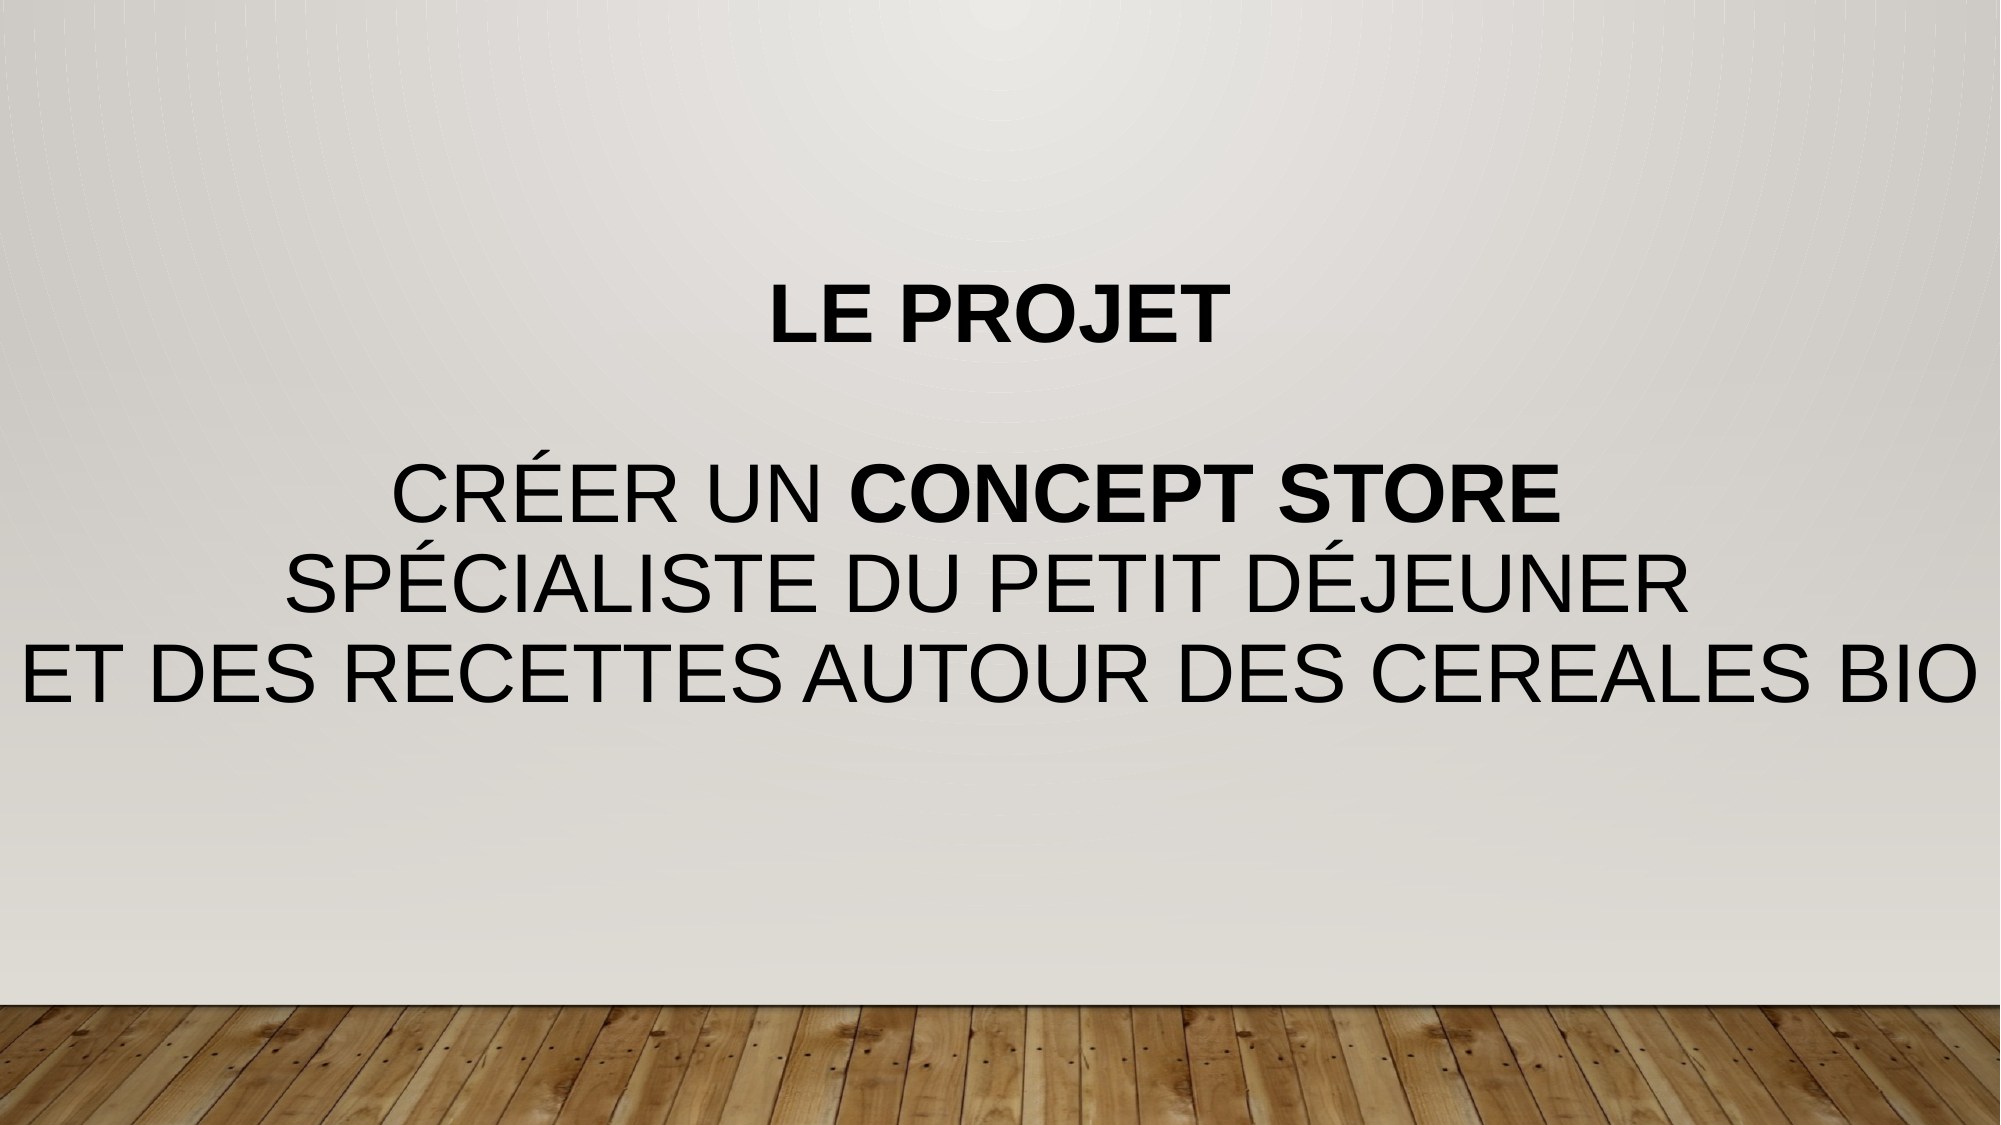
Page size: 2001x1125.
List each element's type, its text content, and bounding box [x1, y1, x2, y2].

picture [0, 1005, 2000, 1125]
text_box LE PROJET créer un Concept store spécialiste du petit déjeuner Et des recettes Autour des CEREALES bio [0, 263, 2000, 800]
